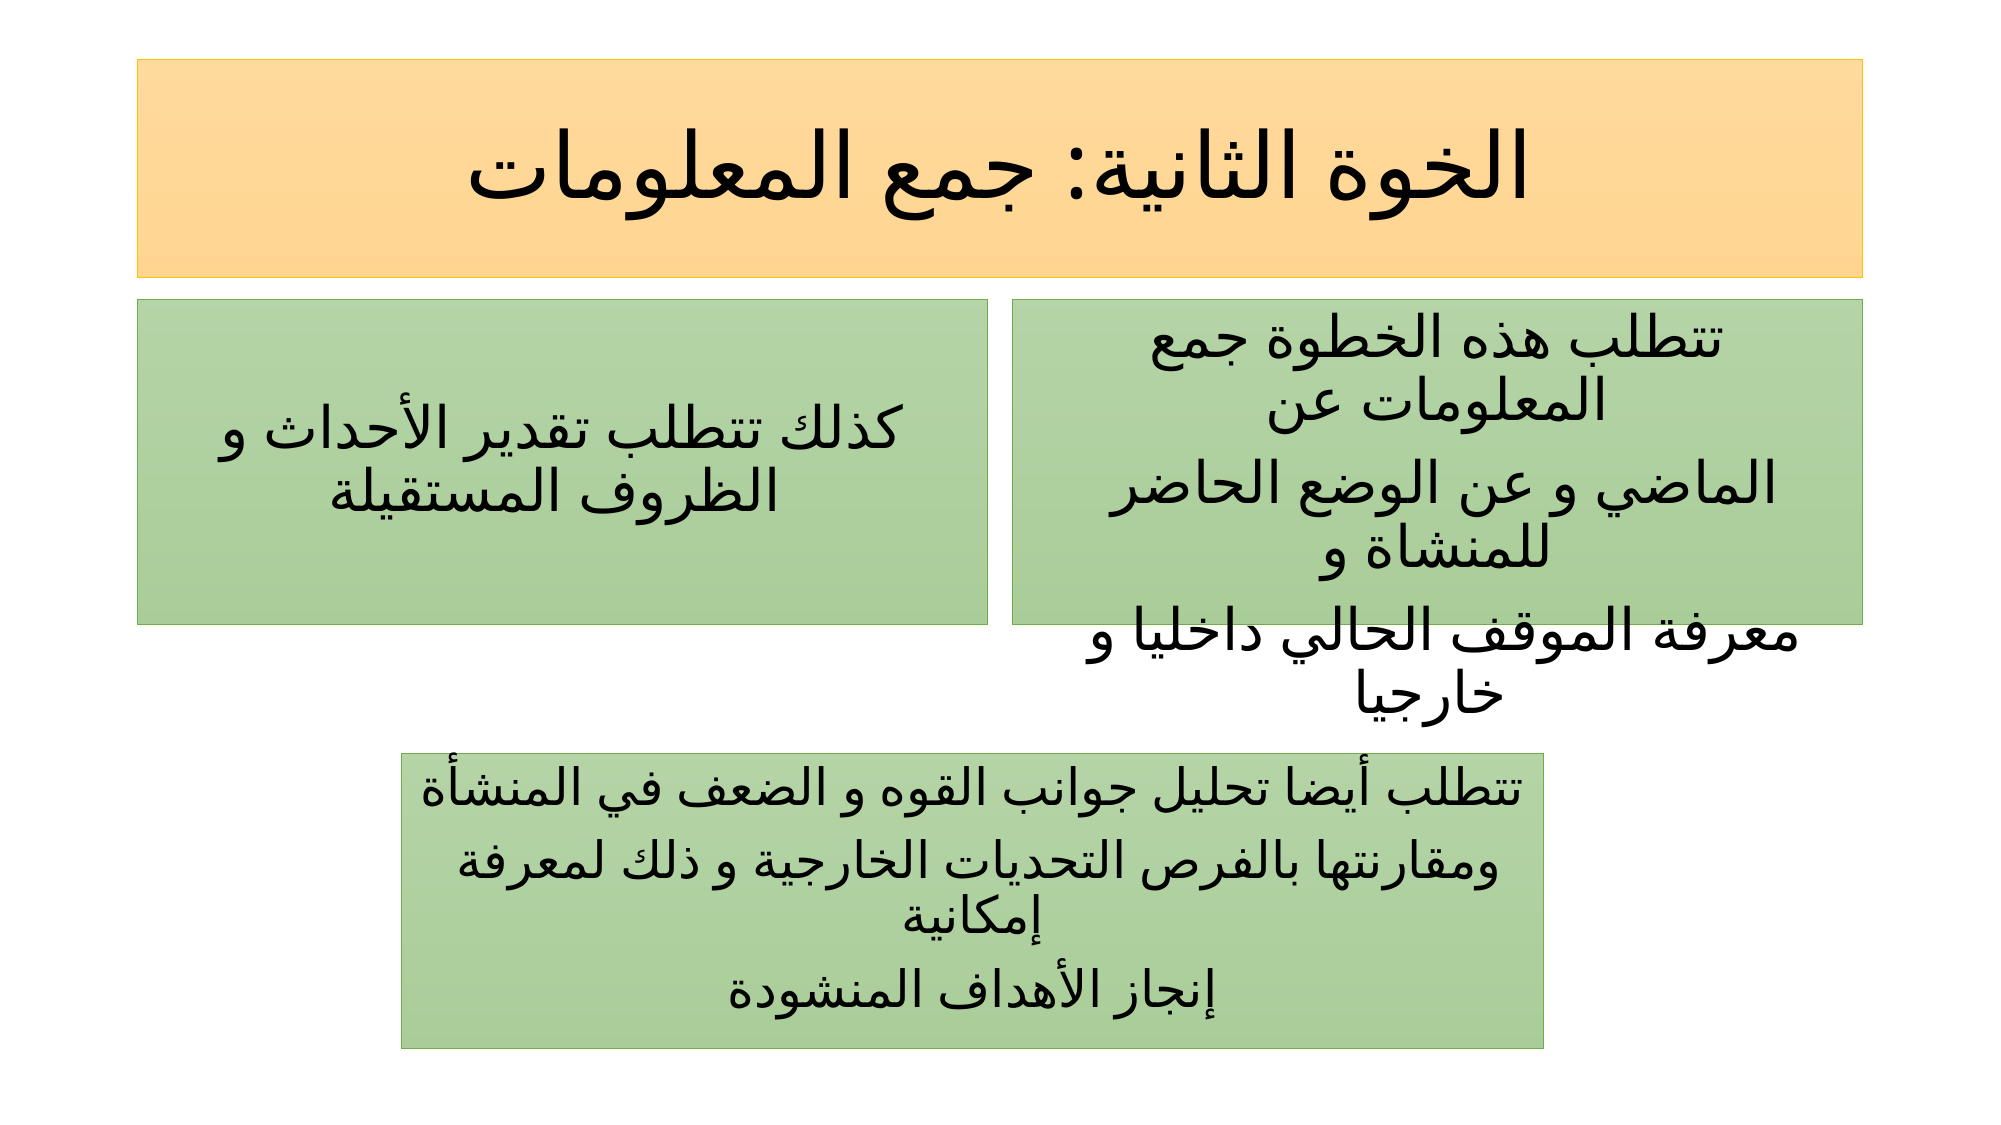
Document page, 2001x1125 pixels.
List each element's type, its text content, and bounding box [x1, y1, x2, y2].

list كذلك تتطلب تقدير الأحداث و الظروف المستقيلة [137, 299, 988, 625]
list تتطلب هذه الخطوة جمع المعلومات عن الماضي و عن الوضع الحاضر للمنشاة و معرفة الموقف الحالي داخليا و خارجيا [1012, 299, 1863, 625]
title الخوة الثانية: جمع المعلومات [137, 59, 1863, 278]
text_box تتطلب أيضا تحليل جوانب القوه و الضعف في المنشأة ومقارنتها بالفرص التحديات الخارجية و ذلك لمعرفة إمكانية إنجاز الأهداف المنشودة [401, 753, 1544, 1049]
